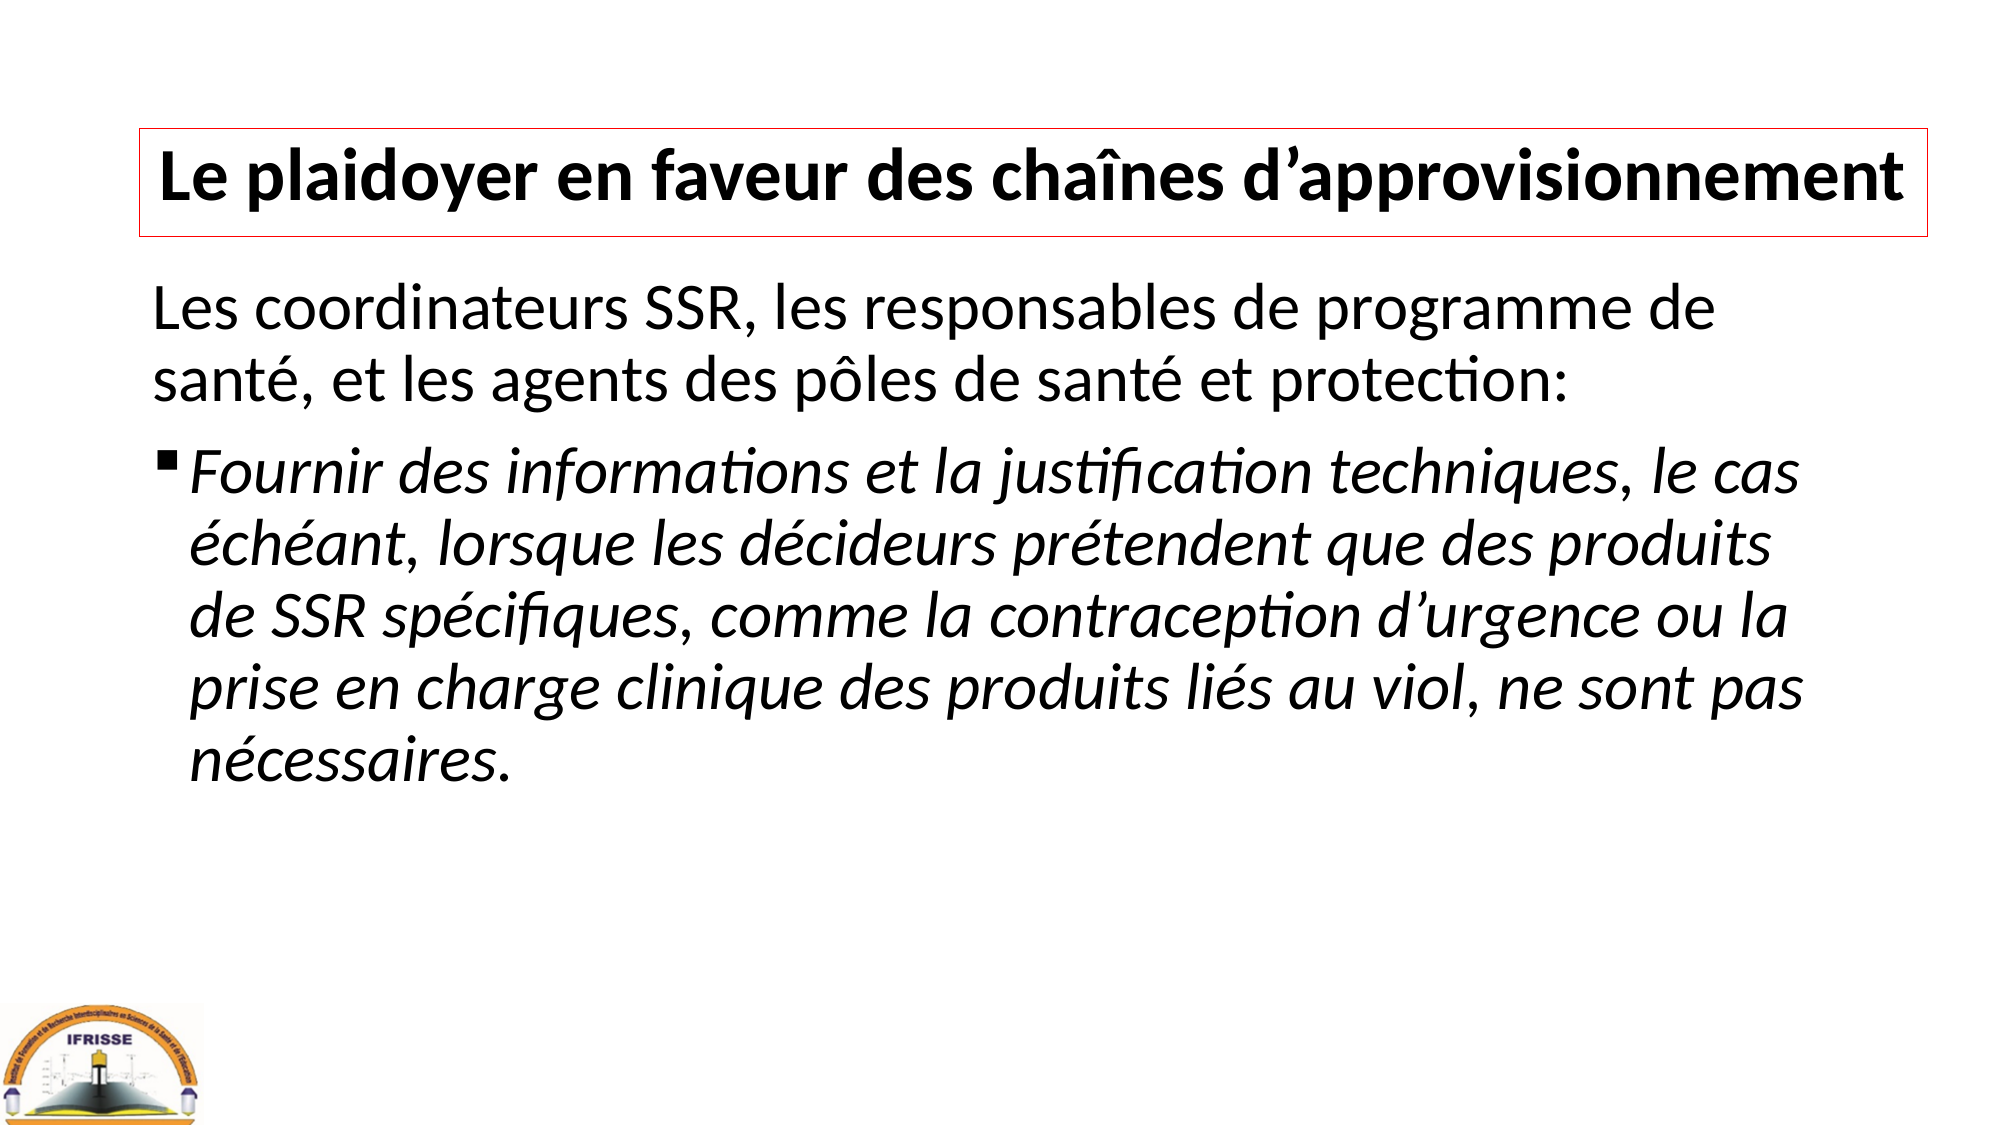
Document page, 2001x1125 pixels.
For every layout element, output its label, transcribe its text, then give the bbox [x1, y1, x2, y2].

list Les coordinateurs SSR, les responsables de programme de santé, et les agents des pôles de santé et protection: Fournir des informations et la justification techniques, le cas échéant, lorsque les décideurs prétendent que des produits de SSR spécifiques, comme la contraception d’urgence ou la prise en charge clinique des produits liés au viol, ne sont pas nécessaires. [137, 264, 1863, 1014]
title Le plaidoyer en faveur des chaînes d’approvisionnement [139, 128, 1928, 237]
picture [0, 1003, 204, 1125]
